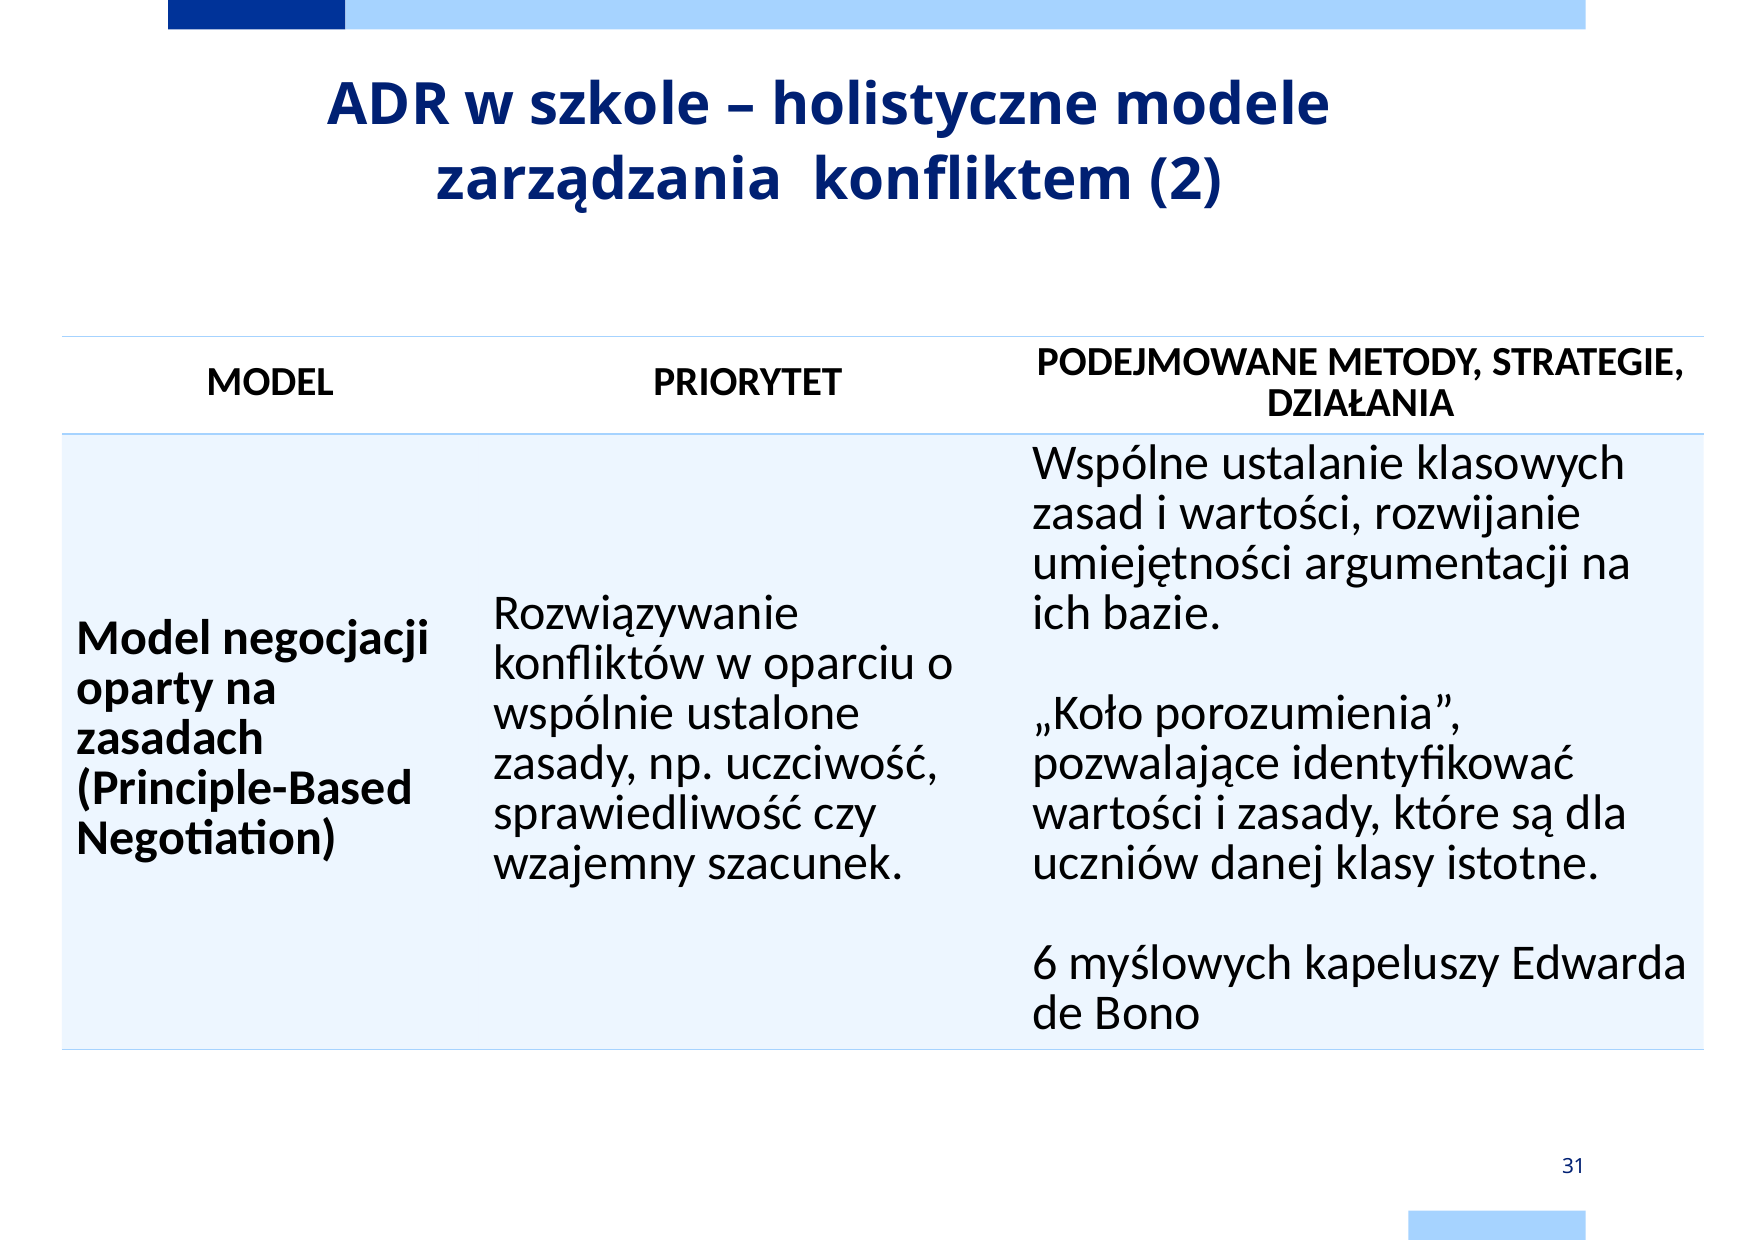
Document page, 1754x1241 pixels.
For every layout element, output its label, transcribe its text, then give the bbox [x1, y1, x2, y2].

table_header PODEJMOWANE METODY, STRATEGIE, DZIAŁANIA [1018, 337, 1704, 433]
table_cell Rozwiązywanie konfliktów w oparciu o wspólnie ustalone zasady, np. uczciwość, sprawiedliwość czy wzajemny szacunek. [478, 435, 1018, 1049]
table_header PRIORYTET [478, 337, 1018, 433]
table_cell Wspólne ustalanie klasowych zasad i wartości, rozwijanie umiejętności argumentacji na ich bazie. „Koło porozumienia”, pozwalające identyfikować wartości i zasady, które są dla uczniów danej klasy istotne. 6 myślowych kapeluszy Edwarda de Bono [1018, 435, 1704, 1049]
table_header MODEL [62, 337, 478, 433]
slide_number 31 [1408, 1151, 1586, 1182]
title ADR w szkole – holistyczne modele zarządzania konfliktem (2) [168, 61, 1492, 239]
table_cell Model negocjacji oparty na zasadach (Principle-Based Negotiation) [62, 435, 478, 1049]
